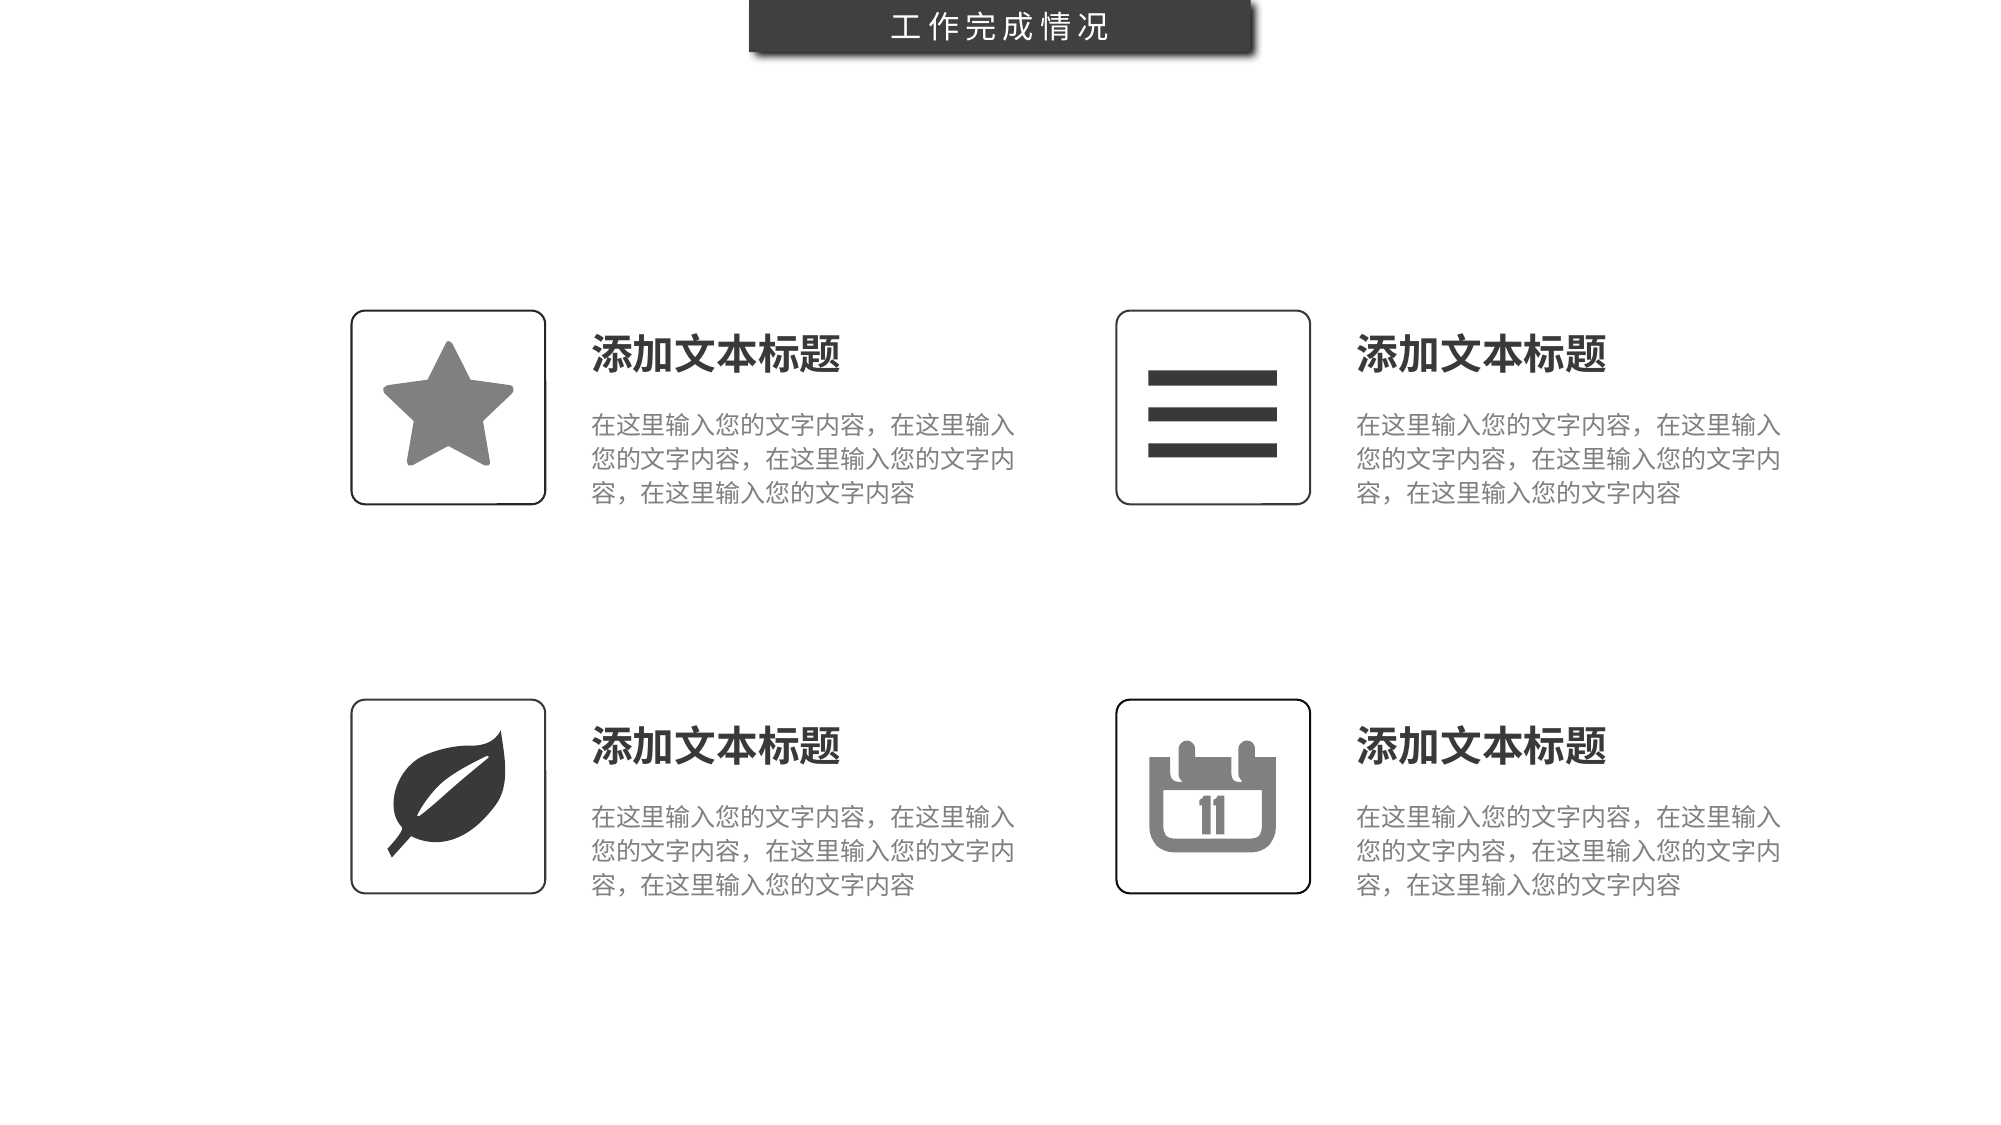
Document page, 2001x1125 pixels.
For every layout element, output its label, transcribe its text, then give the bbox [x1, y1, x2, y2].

text_box [350, 309, 547, 506]
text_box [1116, 699, 1311, 894]
text_box 在这里输入您的文字内容，在这里输入您的文字内容，在这里输入您的文字内容，在这里输入您的文字内容 [576, 398, 1038, 516]
text_box 添加文本标题 [576, 711, 915, 777]
text_box 添加文本标题 [1342, 711, 1681, 777]
text_box 在这里输入您的文字内容，在这里输入您的文字内容，在这里输入您的文字内容，在这里输入您的文字内容 [1342, 398, 1804, 516]
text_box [1116, 310, 1311, 505]
text_box 工作完成情况 [749, 0, 1251, 53]
text_box 添加文本标题 [1342, 320, 1681, 386]
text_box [351, 699, 546, 894]
text_box 在这里输入您的文字内容，在这里输入您的文字内容，在这里输入您的文字内容，在这里输入您的文字内容 [1342, 789, 1804, 907]
text_box 添加文本标题 [576, 320, 915, 386]
text_box 在这里输入您的文字内容，在这里输入您的文字内容，在这里输入您的文字内容，在这里输入您的文字内容 [576, 789, 1038, 907]
